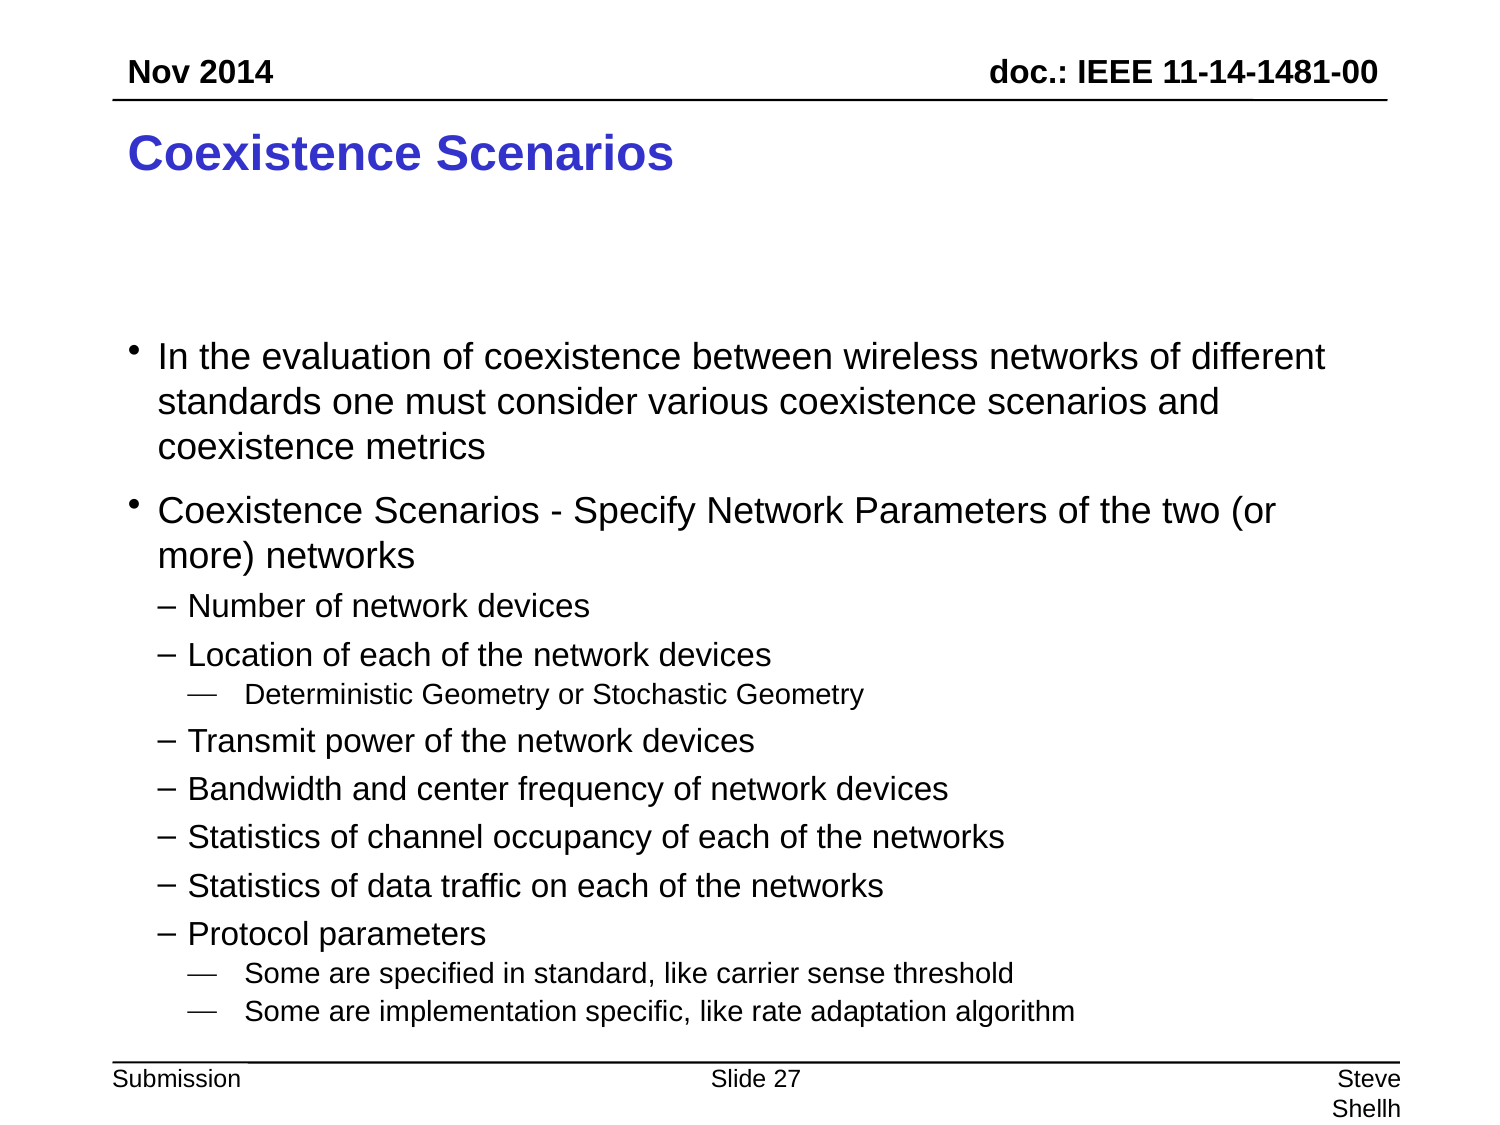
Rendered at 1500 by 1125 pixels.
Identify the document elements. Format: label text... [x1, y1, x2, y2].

footer Steve Shellhammer, Qualcomm [1320, 1061, 1402, 1093]
list In the evaluation of coexistence between wireless networks of different standards one must consider various coexistence scenarios and coexistence metrics Coexistence Scenarios - Specify Network Parameters of the two (or more) networks Number of network devices Location of each of the network devices Deterministic Geometry or Stochastic Geometry Transmit power of the network devices Bandwidth and center frequency of network devices Statistics of channel occupancy of each of the networks Statistics of data traffic on each of the networks Protocol parameters Some are specified in standard, like carrier sense threshold Some are implementation specific, like rate adaptation algorithm [112, 324, 1388, 1000]
slide_number Slide 27 [709, 1061, 803, 1093]
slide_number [112, 40, 463, 101]
title Coexistence Scenarios [112, 112, 1388, 288]
